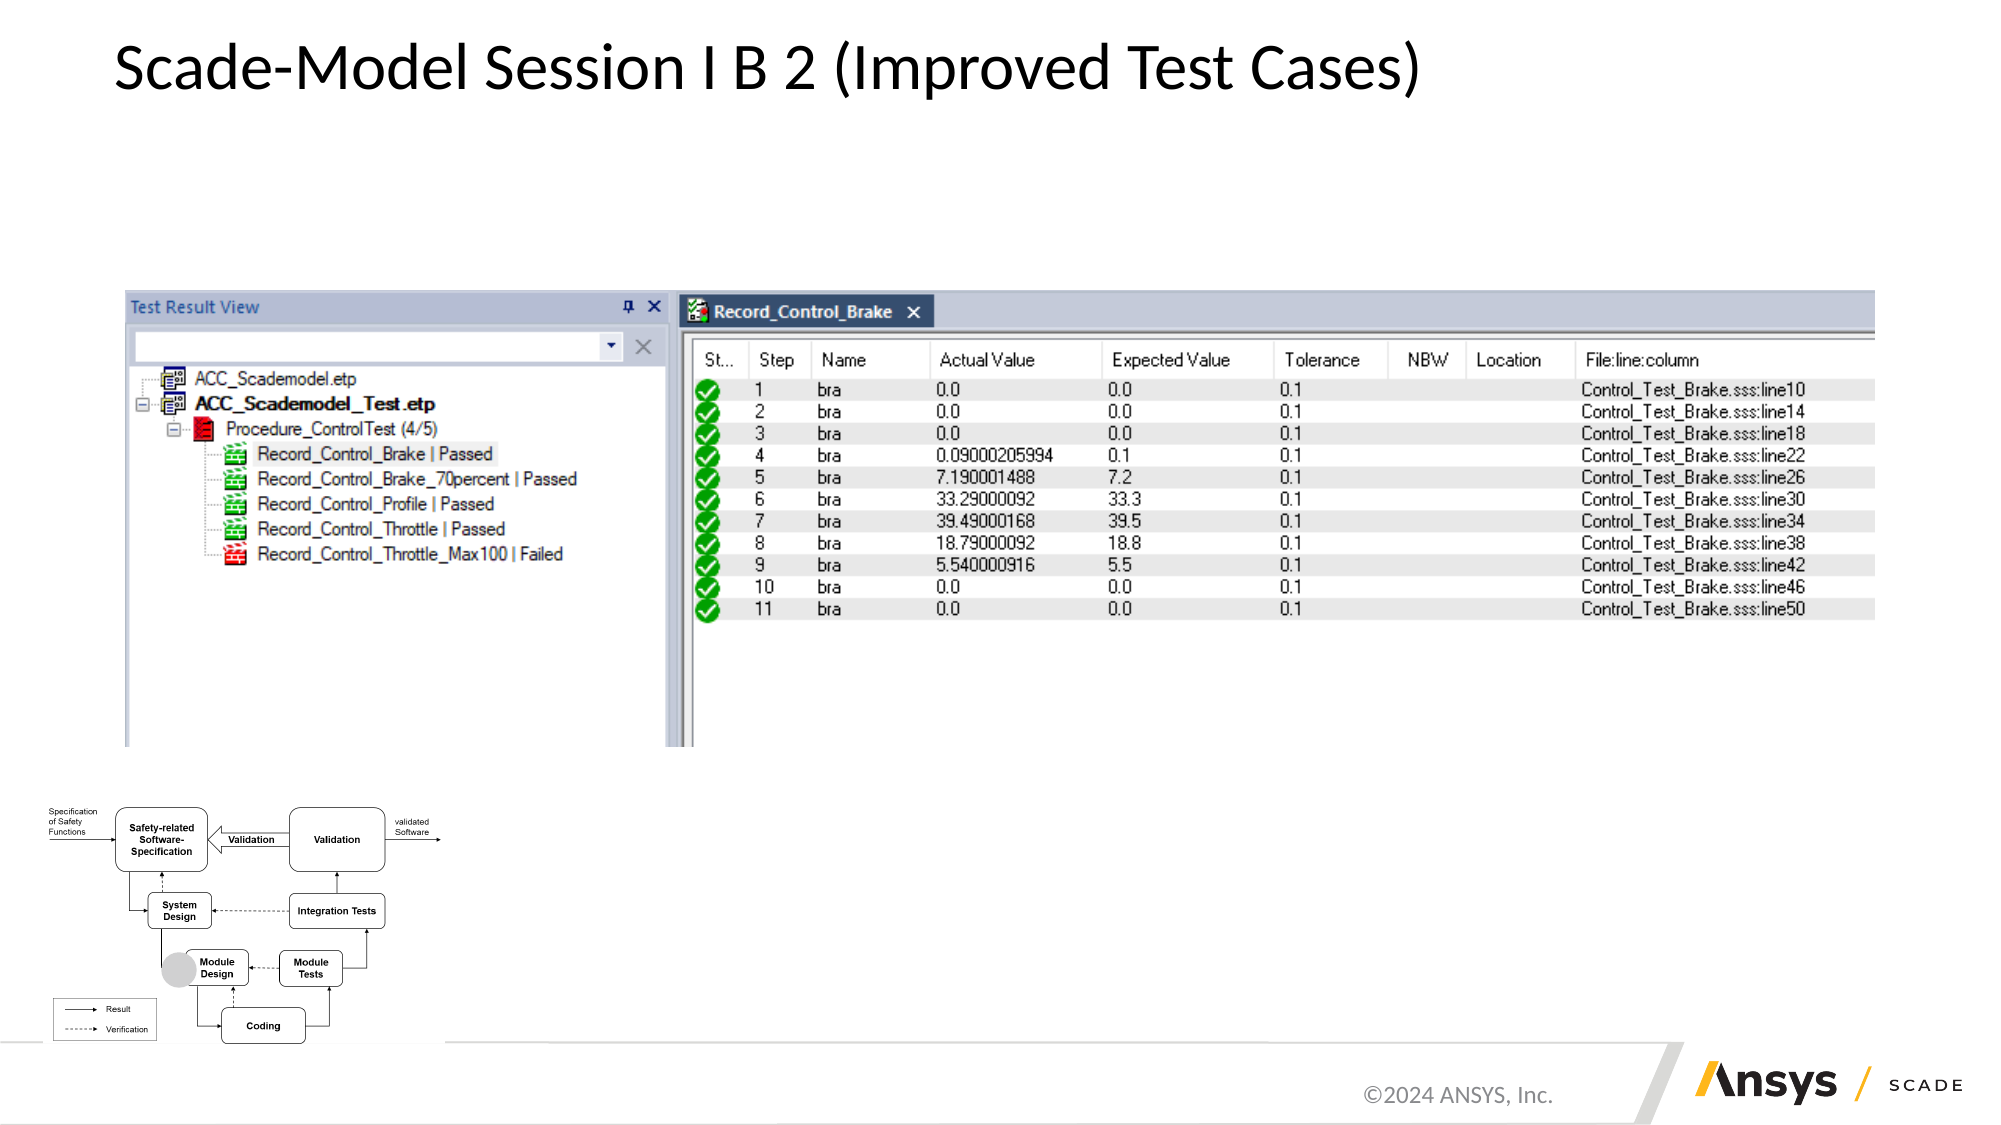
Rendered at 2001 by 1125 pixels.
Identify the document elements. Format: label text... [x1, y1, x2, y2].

title Scade-Model Session I B 2 (Improved Test Cases) [99, 24, 1900, 164]
picture [0, 0, 2000, 1125]
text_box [43, 798, 445, 1045]
